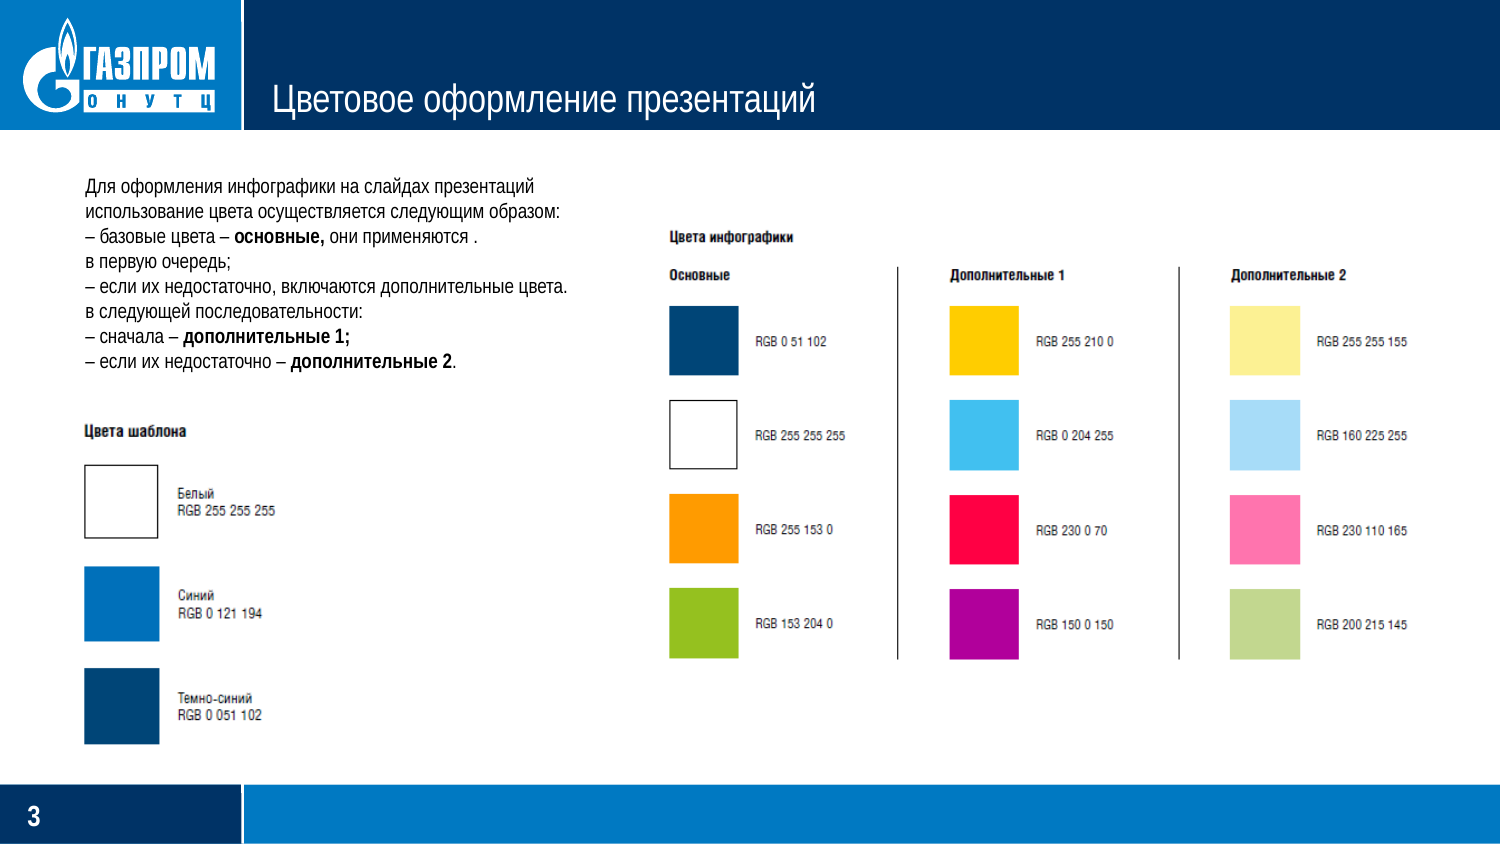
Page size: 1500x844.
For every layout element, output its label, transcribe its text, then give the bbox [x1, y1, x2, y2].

text_box Для оформления инфографики на слайдах презентаций использование цвета осуществляется следующим образом: – базовые цвета – основные, они применяются . в первую очередь; – если их недостаточно, включаются дополнительные цвета. в следующей последовательности: – сначала – дополнительные 1; – если их недостаточно – дополнительные 2. [70, 165, 583, 380]
title Цветовое оформление презентаций [271, 12, 1473, 121]
picture [655, 221, 1423, 673]
picture [65, 414, 305, 765]
